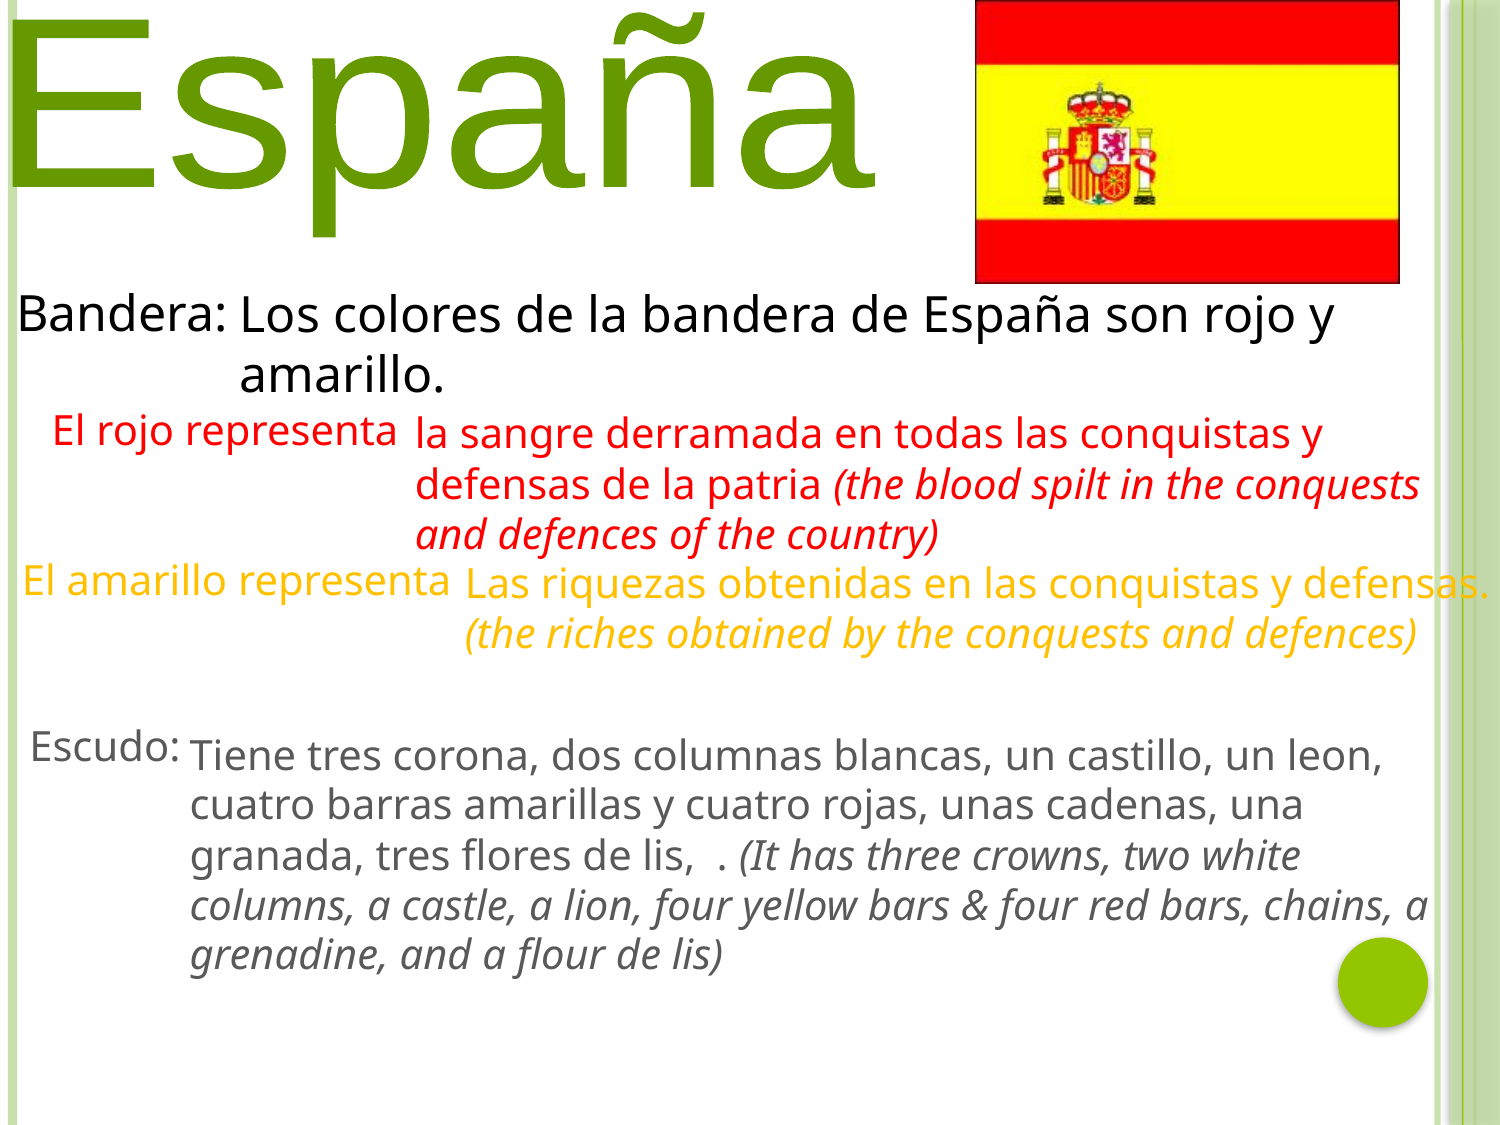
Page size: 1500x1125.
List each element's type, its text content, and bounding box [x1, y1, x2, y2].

text_box Escudo: [14, 712, 196, 778]
picture [974, 0, 1401, 284]
text_box Tiene tres corona, dos columnas blancas, un castillo, un leon, cuatro barras amarillas y cuatro rojas, unas cadenas, una granada, tres flores de lis, . (It has three crowns, two white columns, a castle, a lion, four yellow bars & four red bars, chains, a grenadine, and a flour de lis) [174, 720, 1470, 986]
text_box Los colores de la bandera de España son rojo y amarillo. [224, 274, 1500, 410]
text_box El amarillo representa [7, 546, 467, 612]
text_box Bandera: [1, 274, 224, 349]
text_box El rojo representa [0, 396, 463, 462]
text_box Las riquezas obtenidas en las conquistas y defensas. (the riches obtained by the conquests and defences) [449, 549, 1500, 665]
text_box la sangre derramada en todas las conquistas y defensas de la patria (the blood spilt in the conquests and defences of the country) [399, 399, 1488, 549]
